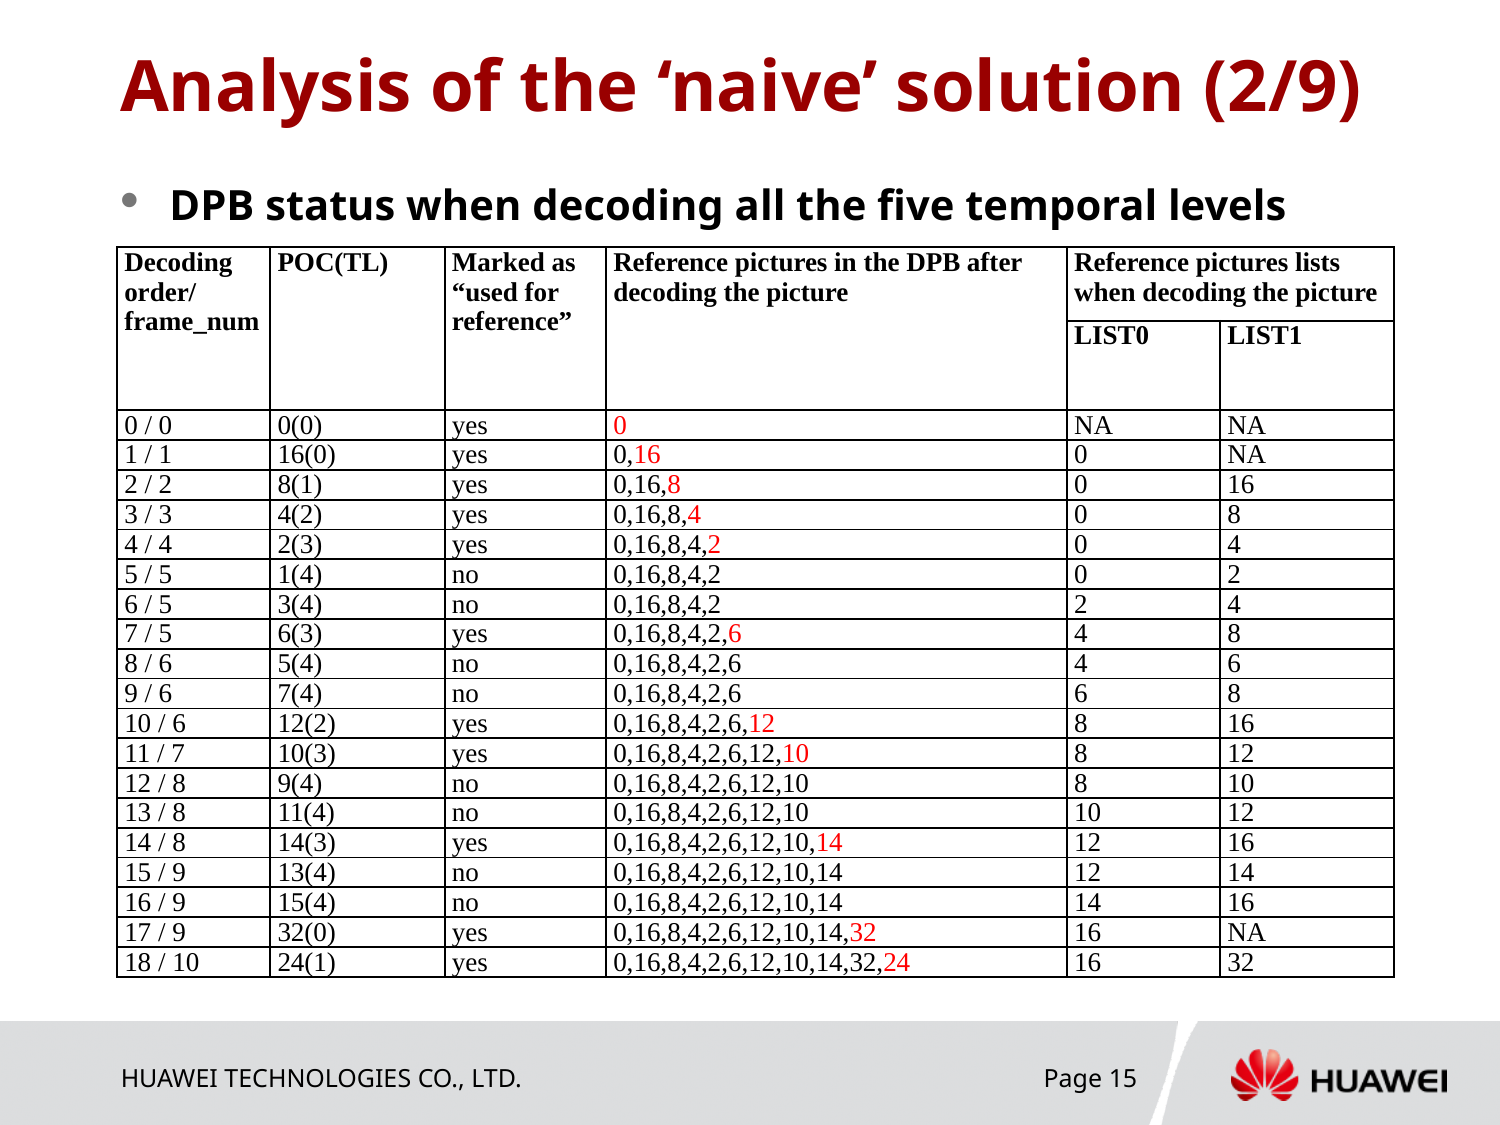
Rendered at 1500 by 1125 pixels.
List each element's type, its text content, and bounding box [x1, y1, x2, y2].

table_cell 5(4) [271, 650, 444, 678]
table_cell 0 [607, 411, 1066, 439]
table_cell 12 [1221, 739, 1393, 767]
table_cell no [446, 799, 605, 827]
table_cell 8 [1221, 679, 1393, 708]
table_cell 32 [1221, 948, 1393, 976]
title Analysis of the ‘naive’ solution (2/9) [106, 11, 1378, 152]
table_cell 12(2) [271, 709, 444, 737]
table_cell 17 / 9 [118, 918, 269, 946]
table_header Marked as “used for reference” [446, 248, 605, 409]
table_cell LIST1 [1221, 322, 1393, 409]
table_cell 8 [1068, 739, 1219, 767]
table_cell 12 [1221, 799, 1393, 827]
table_cell 8 / 6 [118, 650, 269, 678]
table_header Reference pictures lists when decoding the picture [1068, 248, 1393, 320]
slide_number Page 15 [1043, 1064, 1388, 1125]
table_cell 4 [1068, 620, 1219, 648]
table_cell 0,16,8,4,2,6,12,10,14 [607, 888, 1066, 916]
table_cell yes [446, 471, 605, 499]
table_cell no [446, 858, 605, 886]
table_cell no [446, 560, 605, 588]
table_cell 0,16,8,4,2,6 [607, 620, 1066, 648]
table_cell 8(1) [271, 471, 444, 499]
table_cell 14(3) [271, 829, 444, 857]
table_cell yes [446, 918, 605, 946]
table_header POC(TL) [271, 248, 444, 409]
table_cell NA [1068, 411, 1219, 439]
table_cell 0 [1068, 471, 1219, 499]
table_cell 12 / 8 [118, 769, 269, 797]
table_cell 0,16,8,4,2,6,12,10 [607, 769, 1066, 797]
table_cell 10 / 6 [118, 709, 269, 737]
table_cell 4 / 4 [118, 530, 269, 558]
table_cell 4 [1221, 530, 1393, 558]
table_cell 0 [1068, 560, 1219, 588]
table_cell 1(4) [271, 560, 444, 588]
table_cell 16 [1068, 948, 1219, 976]
table_cell 0 [1068, 501, 1219, 529]
table_cell 8 [1068, 709, 1219, 737]
table_cell 6 [1068, 679, 1219, 708]
table_cell yes [446, 501, 605, 529]
table_cell 5 / 5 [118, 560, 269, 588]
list DPB status when decoding all the five temporal levels [106, 152, 1409, 1009]
table_cell 0,16,8,4,2,6 [607, 650, 1066, 678]
table_cell 18 / 10 [118, 948, 269, 976]
table_cell yes [446, 620, 605, 648]
table_cell yes [446, 739, 605, 767]
table_cell 0,16,8,4,2,6,12,10,14,32,24 [607, 948, 1066, 976]
table_cell 13 / 8 [118, 799, 269, 827]
table_cell no [446, 590, 605, 618]
table_cell yes [446, 411, 605, 439]
table_cell 0,16,8,4,2 [607, 590, 1066, 618]
table_cell NA [1221, 441, 1393, 469]
table_cell 0,16,8,4,2,6,12,10,14 [607, 858, 1066, 886]
table_cell 6 [1221, 650, 1393, 678]
table_cell 0,16,8,4,2,6,12,10,14 [607, 829, 1066, 857]
table_cell yes [446, 829, 605, 857]
table_cell 14 [1068, 888, 1219, 916]
table_header Reference pictures in the DPB after decoding the picture [607, 248, 1066, 409]
table_cell no [446, 769, 605, 797]
table_cell 16 [1221, 709, 1393, 737]
table_cell 12 [1068, 858, 1219, 886]
table_header Decoding order/ frame_num [118, 248, 269, 409]
table_cell 0,16 [607, 441, 1066, 469]
table_cell 0,16,8,4,2,6,12,10,14,32 [607, 918, 1066, 946]
table_cell 0,16,8,4,2,6,12 [607, 709, 1066, 737]
table_cell 10 [1068, 799, 1219, 827]
picture [0, 1021, 1500, 1125]
table_cell NA [1221, 918, 1393, 946]
table_cell 0(0) [271, 411, 444, 439]
table_cell no [446, 650, 605, 678]
table_cell 0,16,8,4,2,6,12,10 [607, 799, 1066, 827]
table_cell 3(4) [271, 590, 444, 618]
table_cell 2 [1068, 590, 1219, 618]
table_cell 4 [1221, 590, 1393, 618]
table_cell 16 / 9 [118, 888, 269, 916]
table_cell 0,16,8,4,2,6 [607, 679, 1066, 708]
table_cell 3 / 3 [118, 501, 269, 529]
table_cell 8 [1068, 769, 1219, 797]
table_cell 14 [1221, 858, 1393, 886]
table_cell 1 / 1 [118, 441, 269, 469]
table_cell 10 [1221, 769, 1393, 797]
table_cell yes [446, 441, 605, 469]
table_cell 14 / 8 [118, 829, 269, 857]
table_cell 6(3) [271, 620, 444, 648]
table_cell 24(1) [271, 948, 444, 976]
table_cell 0 [1068, 530, 1219, 558]
table_cell 8 [1221, 620, 1393, 648]
table_cell 15 / 9 [118, 858, 269, 886]
table_cell 2 / 2 [118, 471, 269, 499]
table_cell 2(3) [271, 530, 444, 558]
table_cell 16(0) [271, 441, 444, 469]
table_cell 16 [1221, 829, 1393, 857]
table_cell 0,16,8,4 [607, 501, 1066, 529]
table_cell no [446, 679, 605, 708]
table_cell 2 [1221, 560, 1393, 588]
table_cell 4 [1068, 650, 1219, 678]
table_cell yes [446, 530, 605, 558]
table_cell 0,16,8,4,2 [607, 530, 1066, 558]
table_cell yes [446, 709, 605, 737]
table_cell 0,16,8,4,2 [607, 560, 1066, 588]
table_cell 16 [1068, 918, 1219, 946]
table_cell 6 / 5 [118, 590, 269, 618]
table_cell 16 [1221, 471, 1393, 499]
table_cell 32(0) [271, 918, 444, 946]
table_cell 10(3) [271, 739, 444, 767]
table_cell 0,16,8 [607, 471, 1066, 499]
table_cell NA [1221, 411, 1393, 439]
table_cell 12 [1068, 829, 1219, 857]
table_cell 8 [1221, 501, 1393, 529]
table_cell yes [446, 948, 605, 976]
table_cell 9 / 6 [118, 679, 269, 708]
table_cell 11(4) [271, 799, 444, 827]
table_cell 13(4) [271, 858, 444, 886]
table_cell 7 / 5 [118, 620, 269, 648]
table_cell 11 / 7 [118, 739, 269, 767]
table_cell 4(2) [271, 501, 444, 529]
table_cell LIST0 [1068, 322, 1219, 409]
table_cell 15(4) [271, 888, 444, 916]
table_cell 0 [1068, 441, 1219, 469]
table_cell 16 [1221, 888, 1393, 916]
table_cell 0 / 0 [118, 411, 269, 439]
table_cell 0,16,8,4,2,6,12,10 [607, 739, 1066, 767]
table_cell 7(4) [271, 679, 444, 708]
table_cell 9(4) [271, 769, 444, 797]
table_cell no [446, 888, 605, 916]
